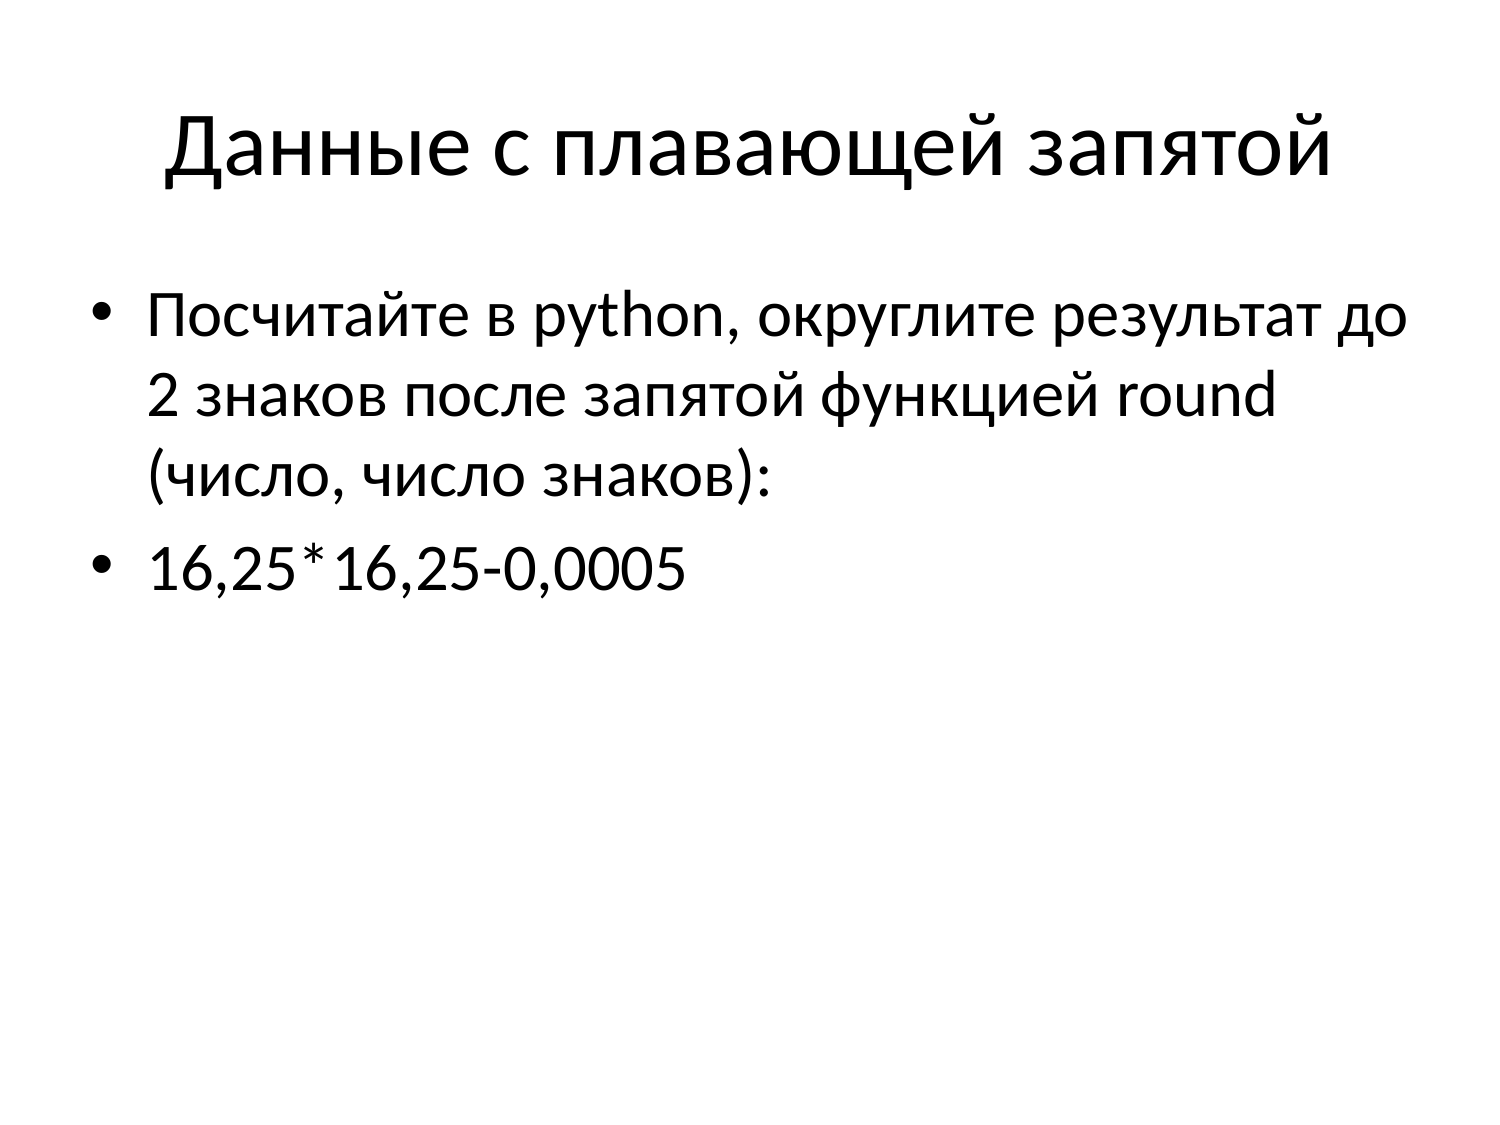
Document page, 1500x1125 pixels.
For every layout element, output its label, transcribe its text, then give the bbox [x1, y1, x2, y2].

list Посчитайте в python, округлите результат до 2 знаков после запятой функцией round (число, число знаков): 16,25*16,25-0,0005 [75, 262, 1425, 1005]
title Данные с плавающей запятой [75, 45, 1425, 233]
